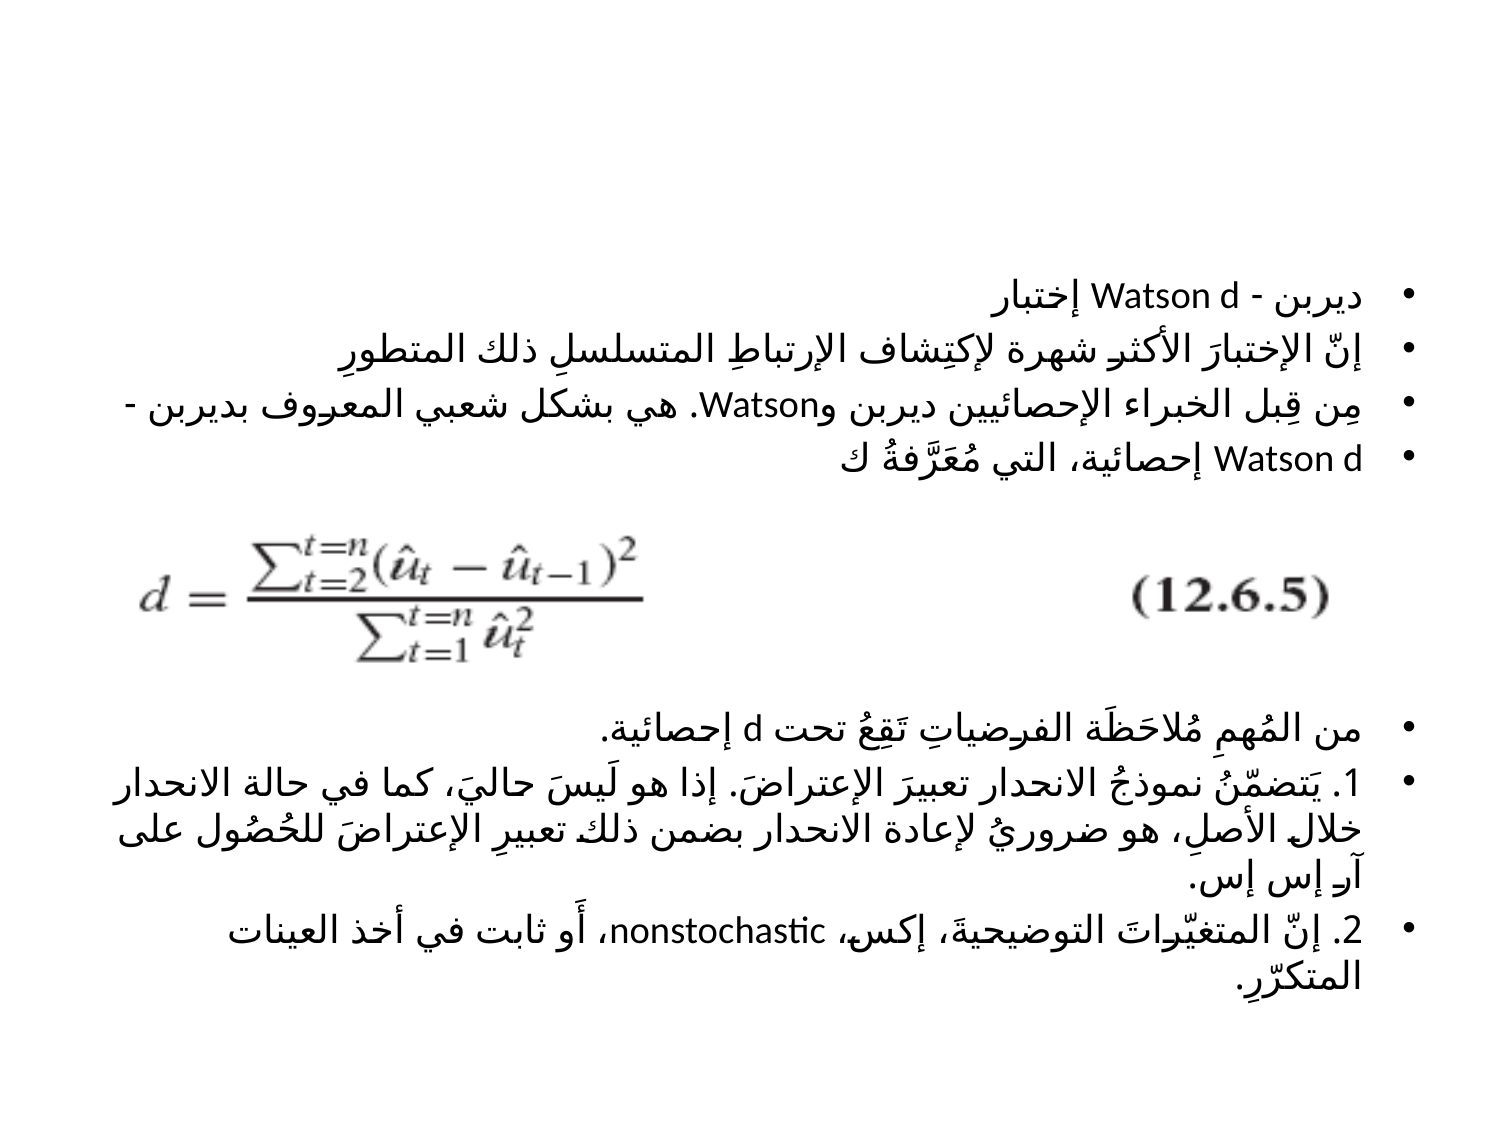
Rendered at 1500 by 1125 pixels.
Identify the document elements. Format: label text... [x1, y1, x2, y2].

picture [105, 503, 1374, 692]
list ديربن - Watson d إختبار إنّ الإختبارَ الأكثر شهرة لإكتِشاف الإرتباطِ المتسلسلِ ذلك المتطورِ مِن قِبل الخبراء الإحصائيين ديربن وWatson. هي بشكل شعبي المعروف بديربن - Watson d إحصائية، التي مُعَرَّفةُ ك من المُهمِ مُلاحَظَة الفرضياتِ تَقِعُ تحت d إحصائية. 1. يَتضمّنُ نموذجُ الانحدار تعبيرَ الإعتراضَ. إذا هو لَيسَ حاليَ، كما في حالة الانحدار خلال الأصلِ، هو ضروريُ لإعادة الانحدار بضمن ذلك تعبيرِ الإعتراضَ للحُصُول على آر إس إس. 2. إنّ المتغيّراتَ التوضيحيةَ، إكس، nonstochastic، أَو ثابت في أخذ العينات المتكرّرِ. [75, 262, 1425, 1005]
